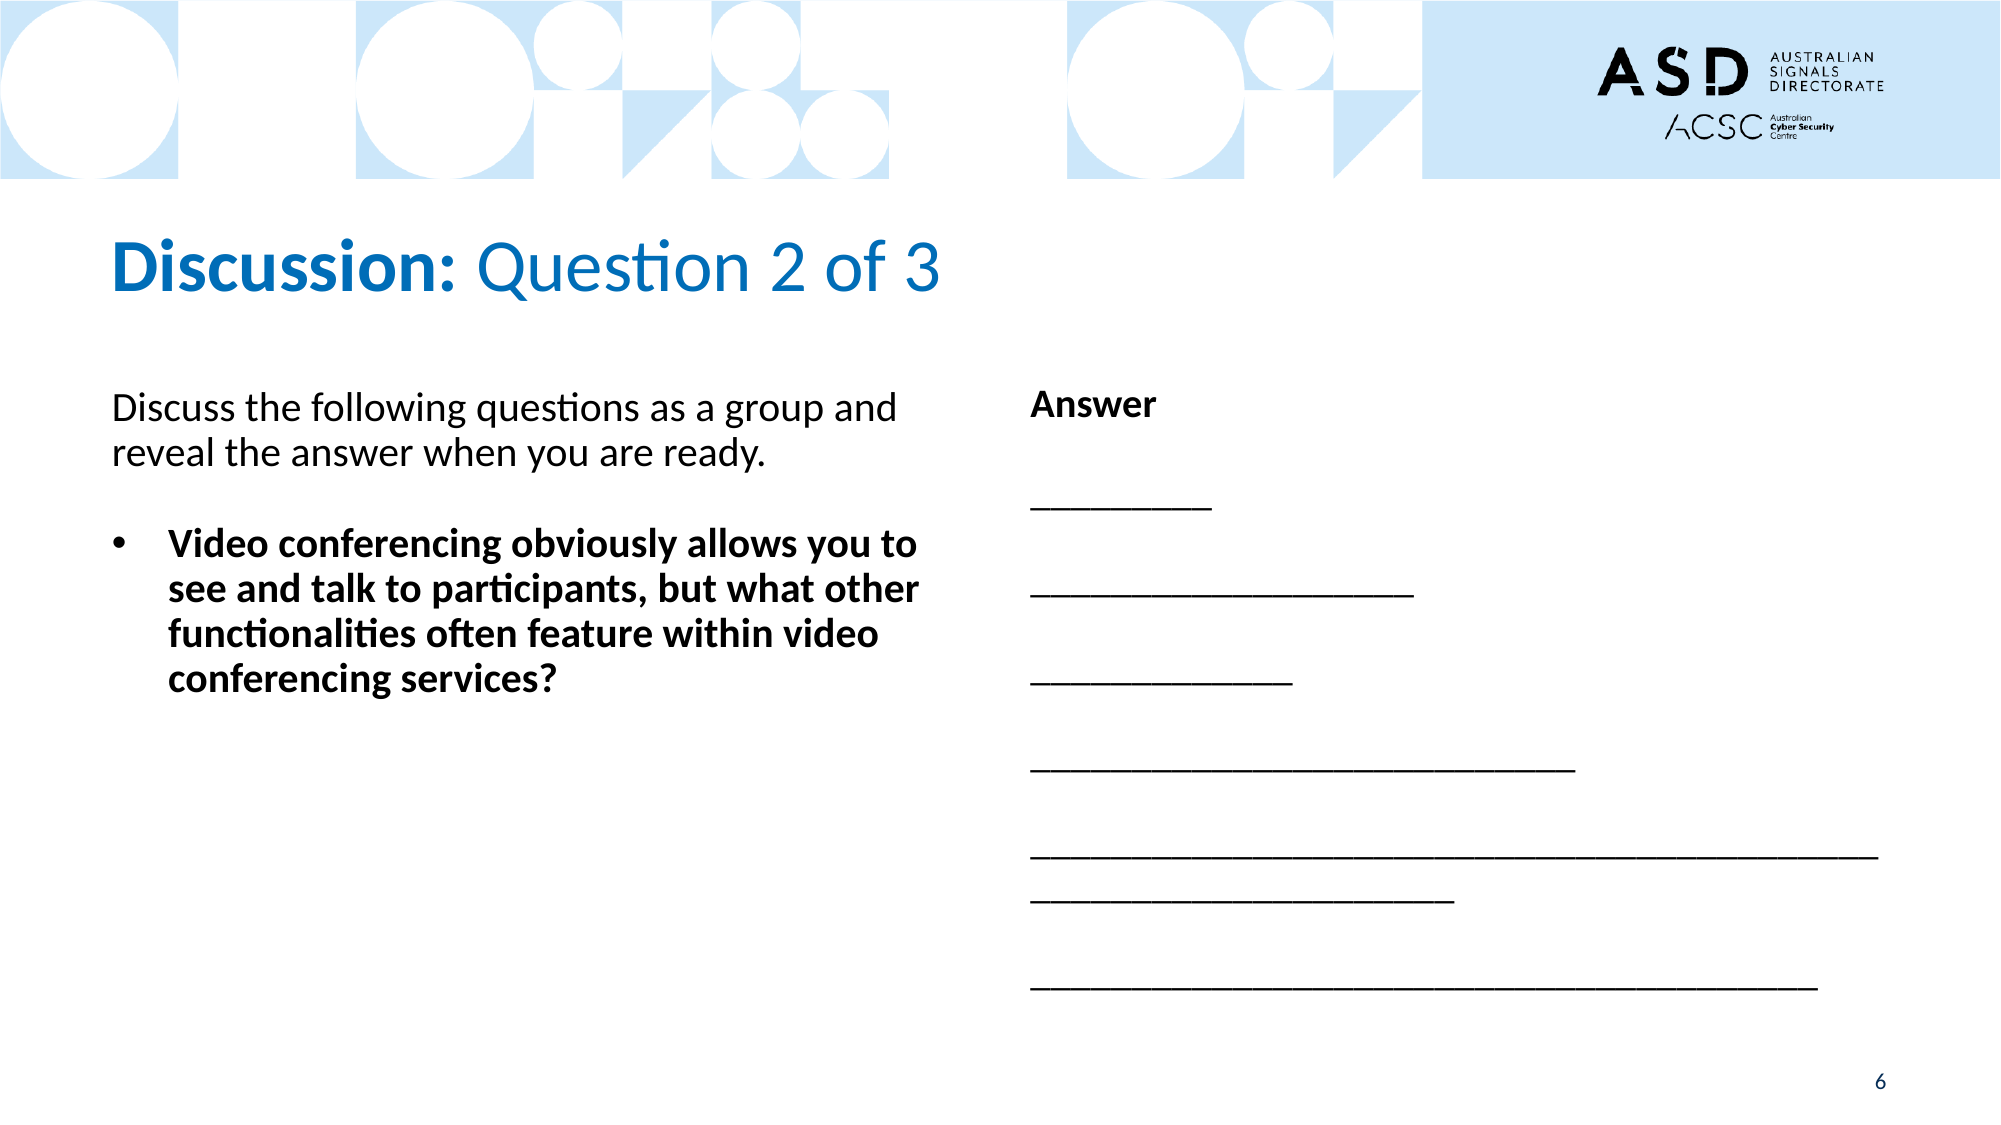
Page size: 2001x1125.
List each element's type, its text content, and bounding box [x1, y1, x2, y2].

list Discuss the following questions as a group and reveal the answer when you are ready. Video conferencing obviously allows you to see and talk to participants, but what other functionalities often feature within video conferencing services? [96, 378, 983, 1007]
title Discussion: Question 2 of 3 [96, 207, 1902, 328]
slide_number 6 [1799, 1050, 1902, 1111]
picture [0, 0, 2001, 179]
list Answer _________ ___________________ _____________ ___________________________ _______________________________________________________________ _______________________________________ [1015, 375, 1902, 1004]
